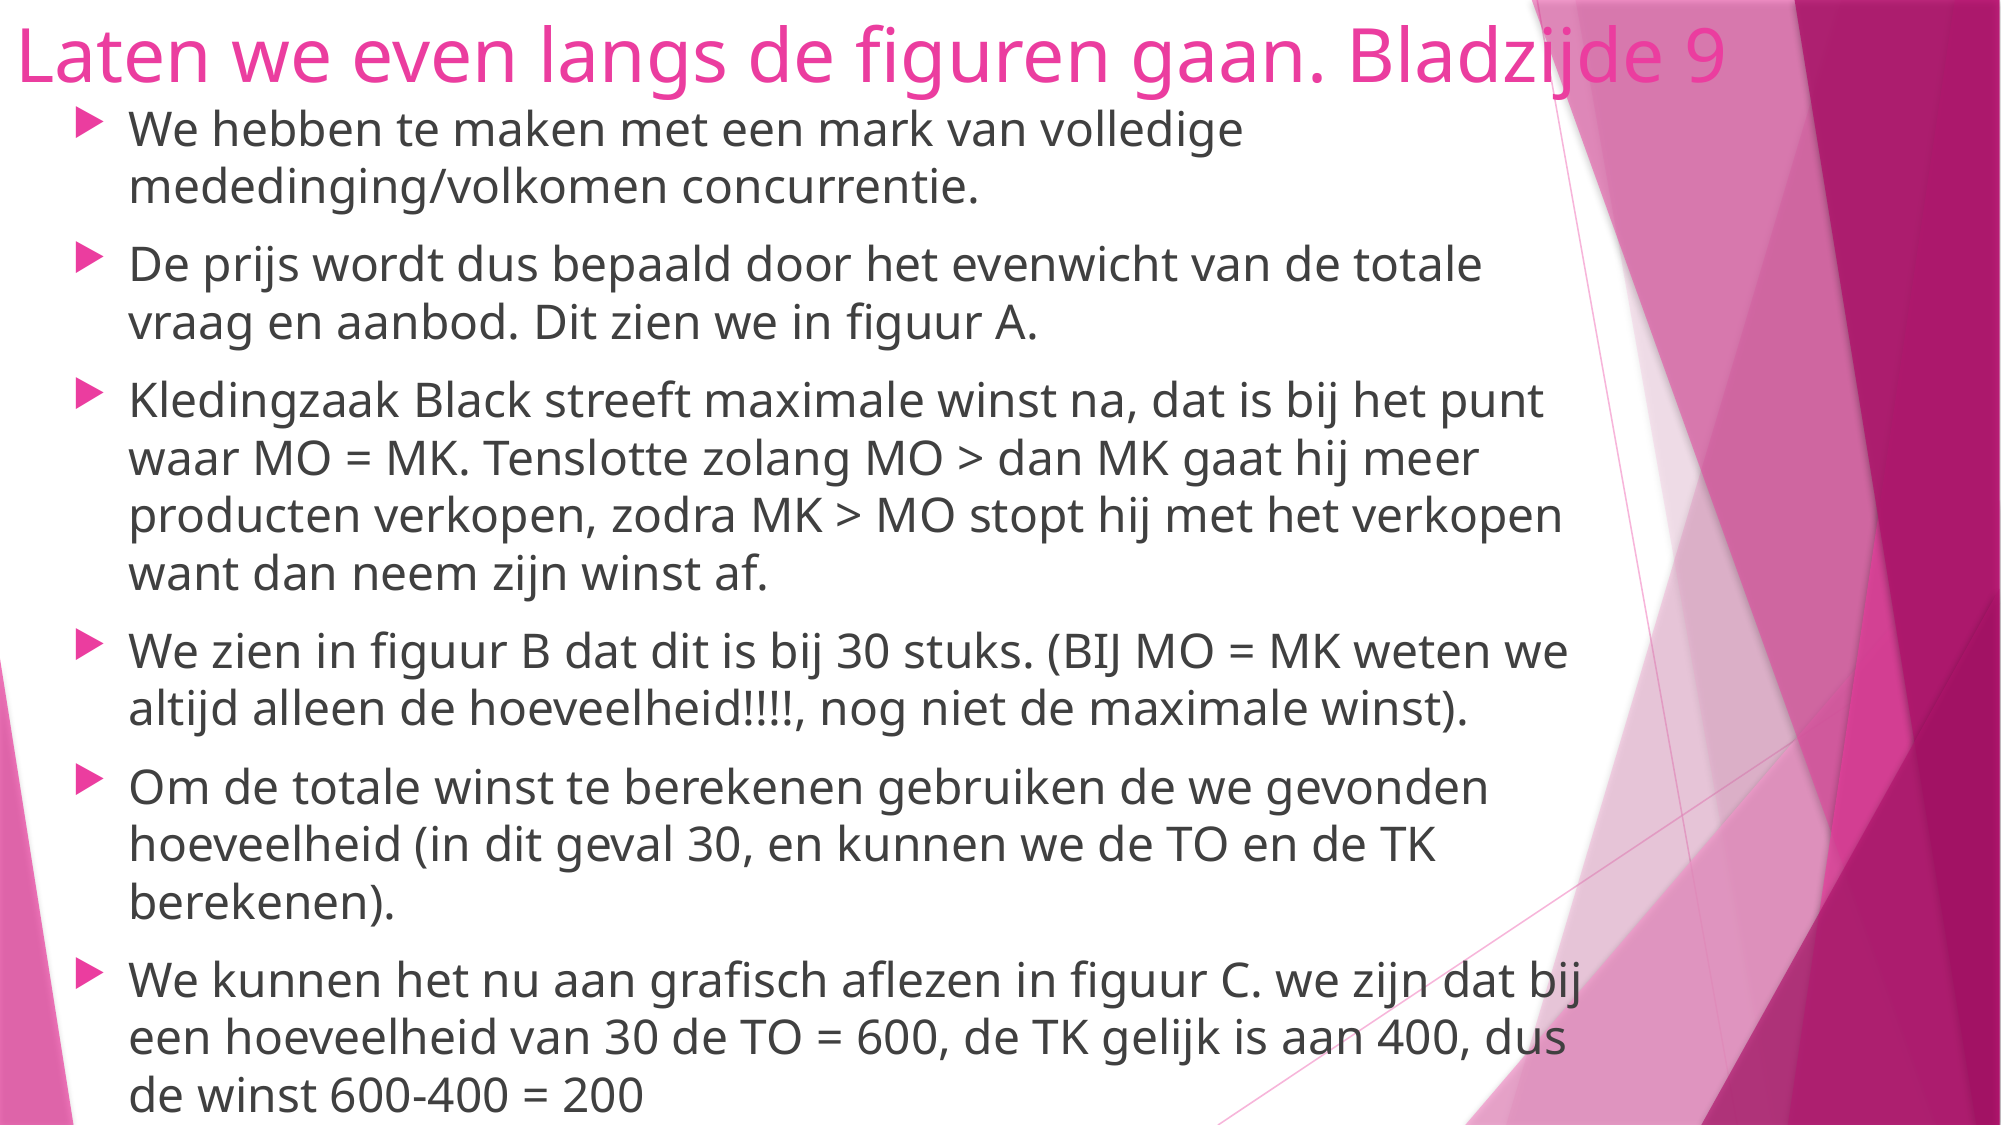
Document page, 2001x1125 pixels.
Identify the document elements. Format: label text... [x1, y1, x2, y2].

title Laten we even langs de figuren gaan. Bladzijde 9 [0, 0, 1771, 317]
list We hebben te maken met een mark van volledige mededinging/volkomen concurrentie. De prijs wordt dus bepaald door het evenwicht van de totale vraag en aanbod. Dit zien we in figuur A. Kledingzaak Black streeft maximale winst na, dat is bij het punt waar MO = MK. Tenslotte zolang MO > dan MK gaat hij meer producten verkopen, zodra MK > MO stopt hij met het verkopen want dan neem zijn winst af. We zien in figuur B dat dit is bij 30 stuks. (BIJ MO = MK weten we altijd alleen de hoeveelheid!!!!, nog niet de maximale winst). Om de totale winst te berekenen gebruiken de we gevonden hoeveelheid (in dit geval 30, en kunnen we de TO en de TK berekenen). We kunnen het nu aan grafisch aflezen in figuur C. we zijn dat bij een hoeveelheid van 30 de TO = 600, de TK gelijk is aan 400, dus de winst 600-400 = 200 [57, 90, 1635, 991]
